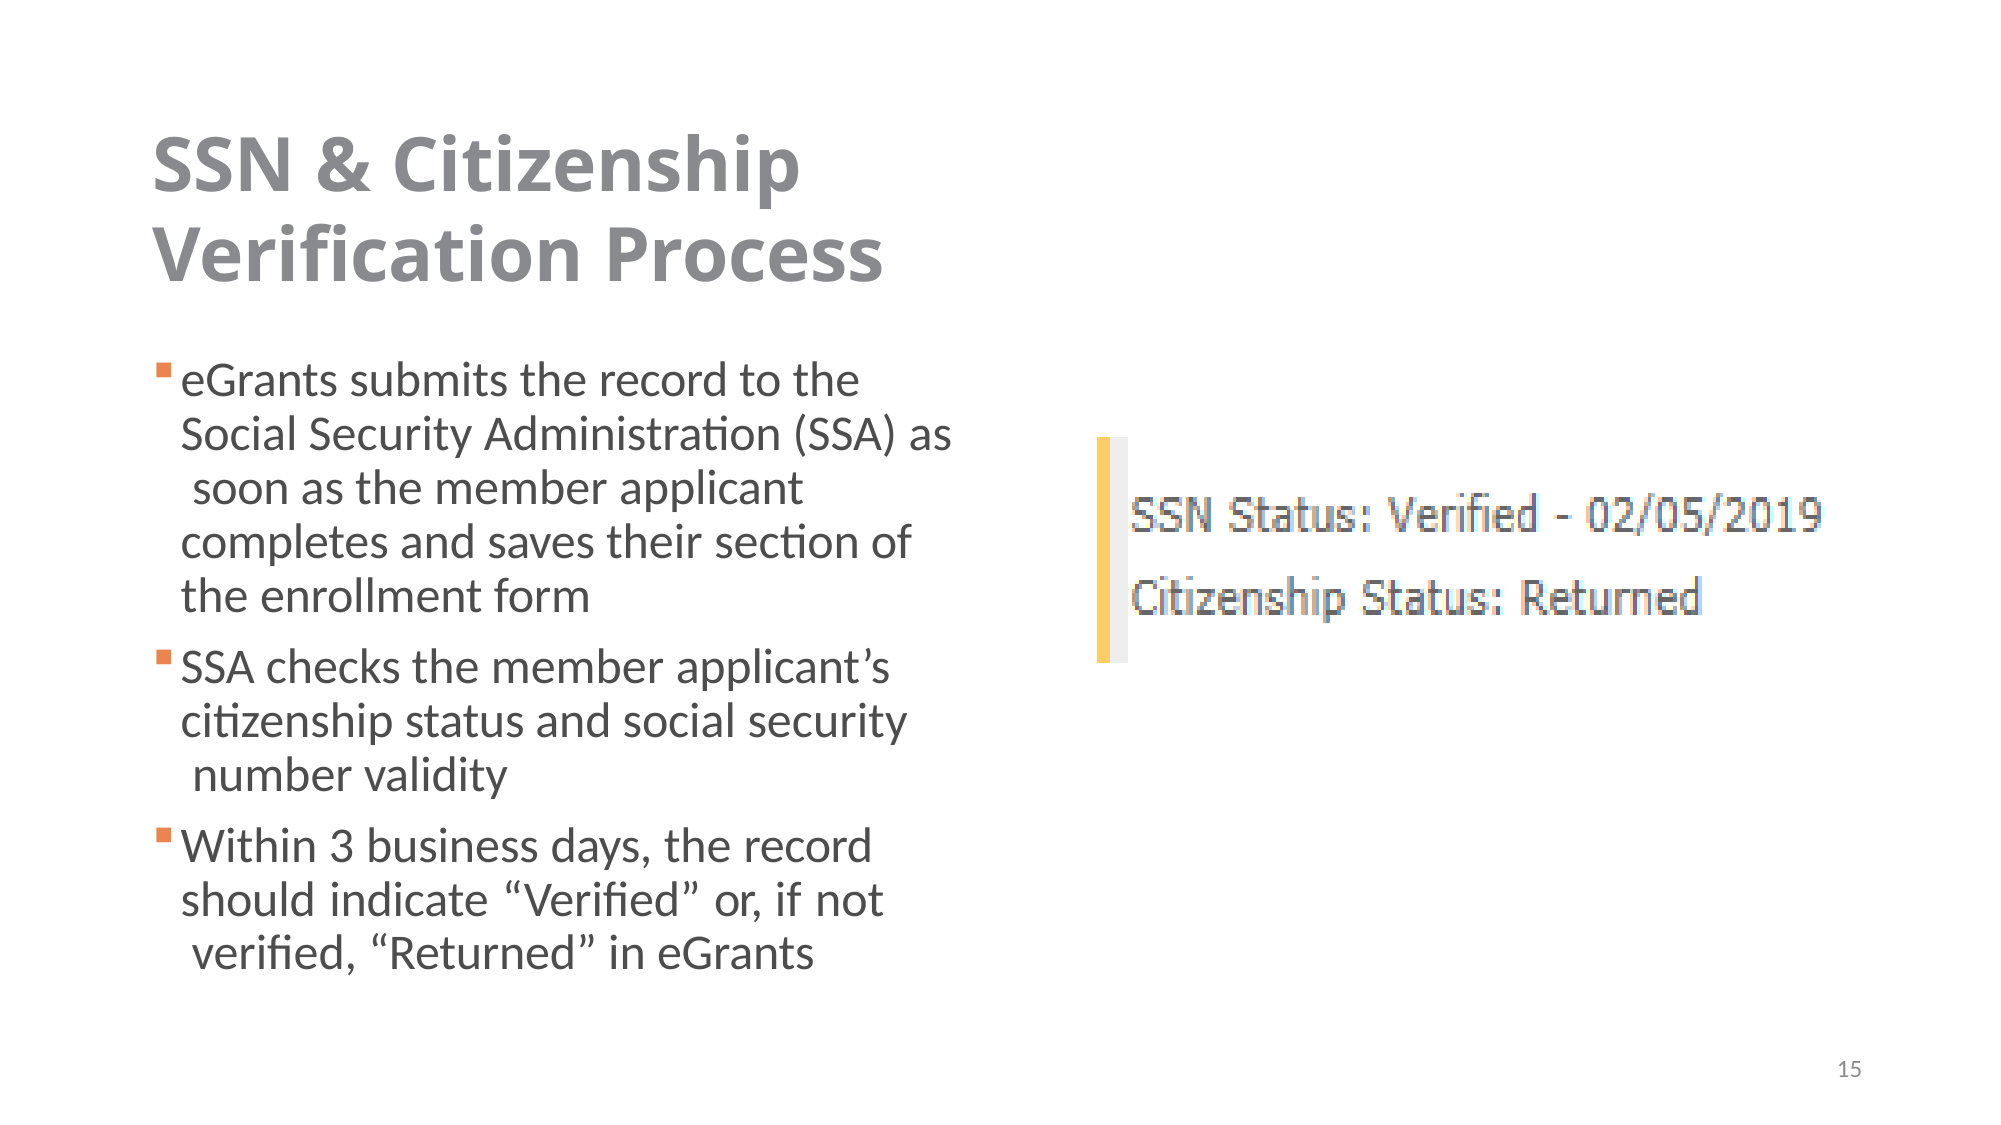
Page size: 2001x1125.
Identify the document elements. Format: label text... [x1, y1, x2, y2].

text_box SSN & Citizenship Verification Process eGrants submits the record to the Social Security Administration (SSA) as soon as the member applicant completes and saves their section of the enrollment form SSA checks the member applicant’s citizenship status and social security number validity Within 3 business days, the record should indicate “Verified” or, if not verified, “Returned” in eGrants [150, 114, 958, 980]
text_box [1096, 437, 1825, 663]
slide_number 15 [1412, 746, 1863, 1125]
